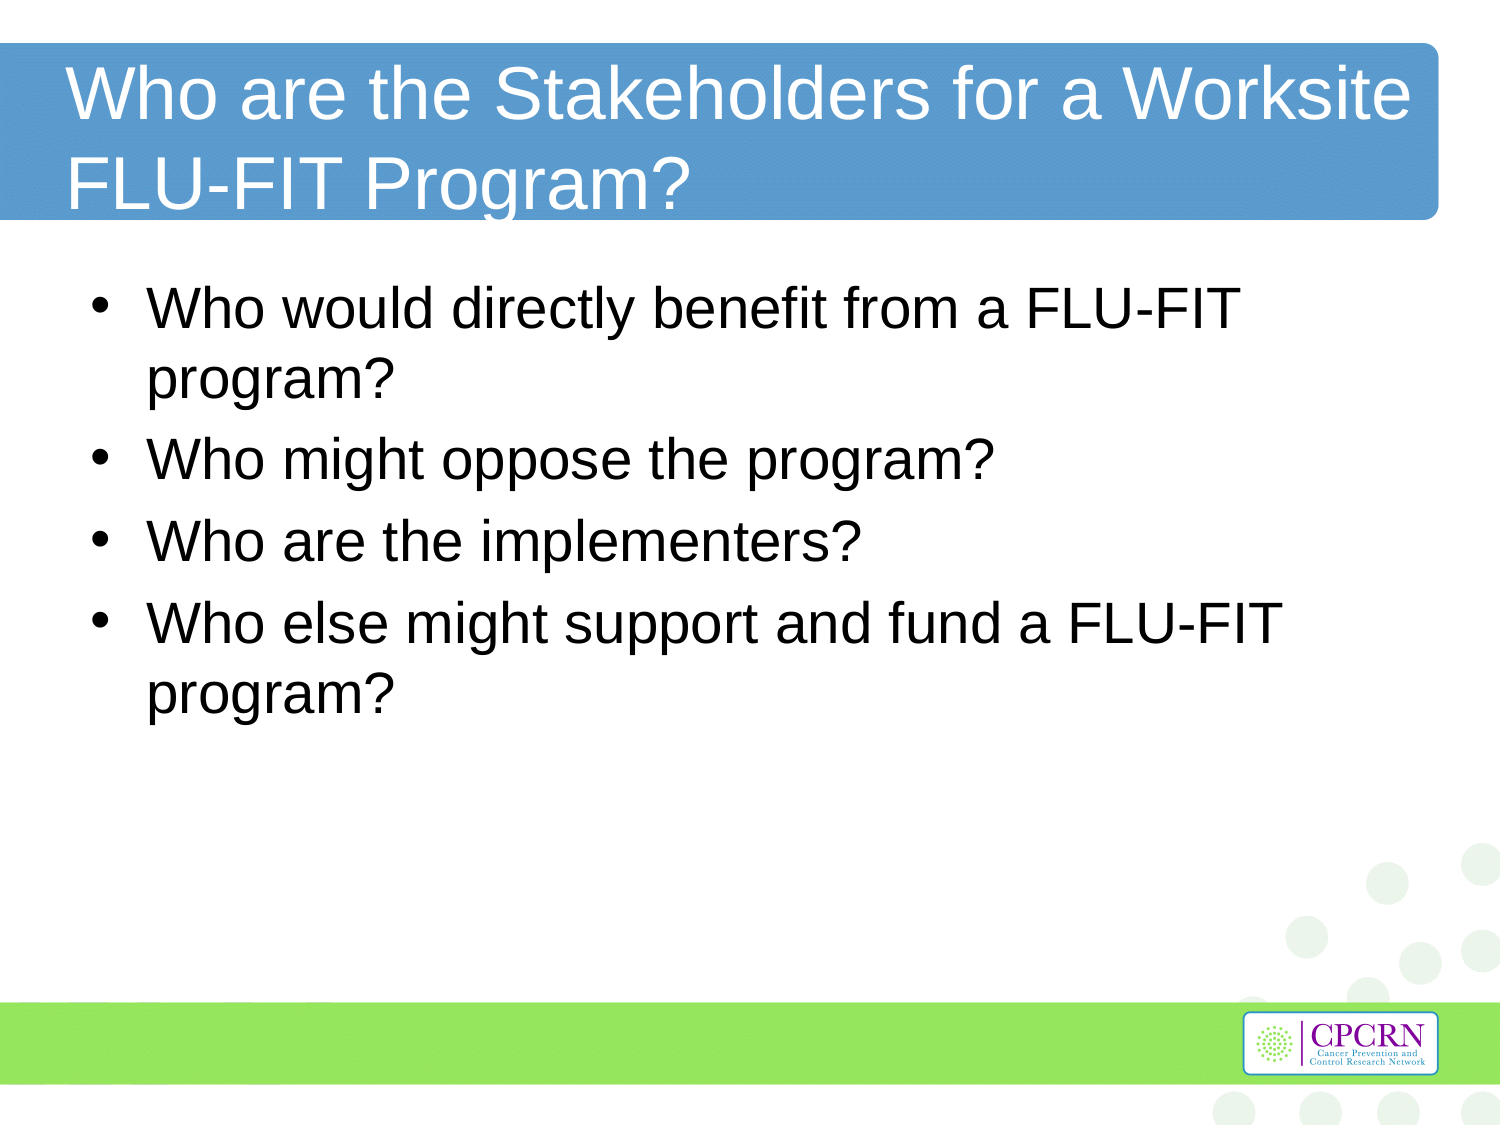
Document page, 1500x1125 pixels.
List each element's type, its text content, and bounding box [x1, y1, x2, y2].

picture [0, 0, 1500, 1125]
title Who are the Stakeholders for a Worksite FLU-FIT Program? [50, 40, 1488, 228]
list Who would directly benefit from a FLU-FIT program? Who might oppose the program? Who are the implementers? Who else might support and fund a FLU-FIT program? [75, 262, 1425, 1005]
